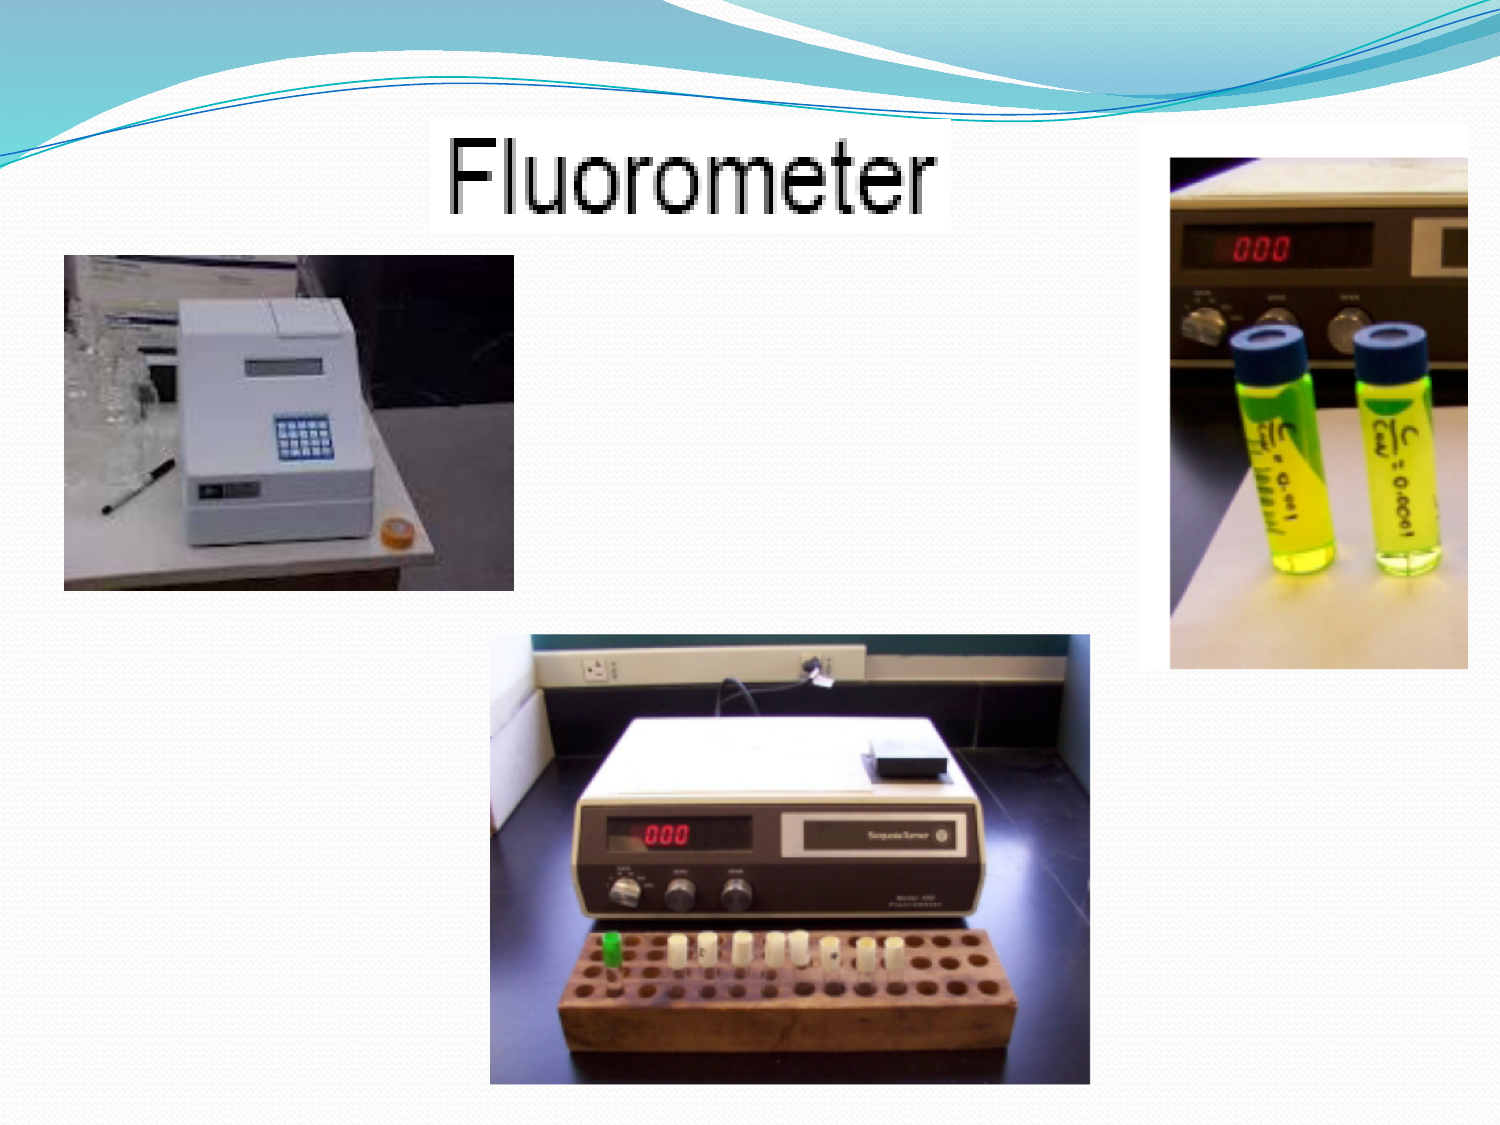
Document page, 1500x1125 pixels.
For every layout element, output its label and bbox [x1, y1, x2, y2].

picture [1139, 125, 1469, 671]
list [489, 633, 1093, 1086]
picture [430, 119, 951, 234]
picture [64, 255, 514, 591]
